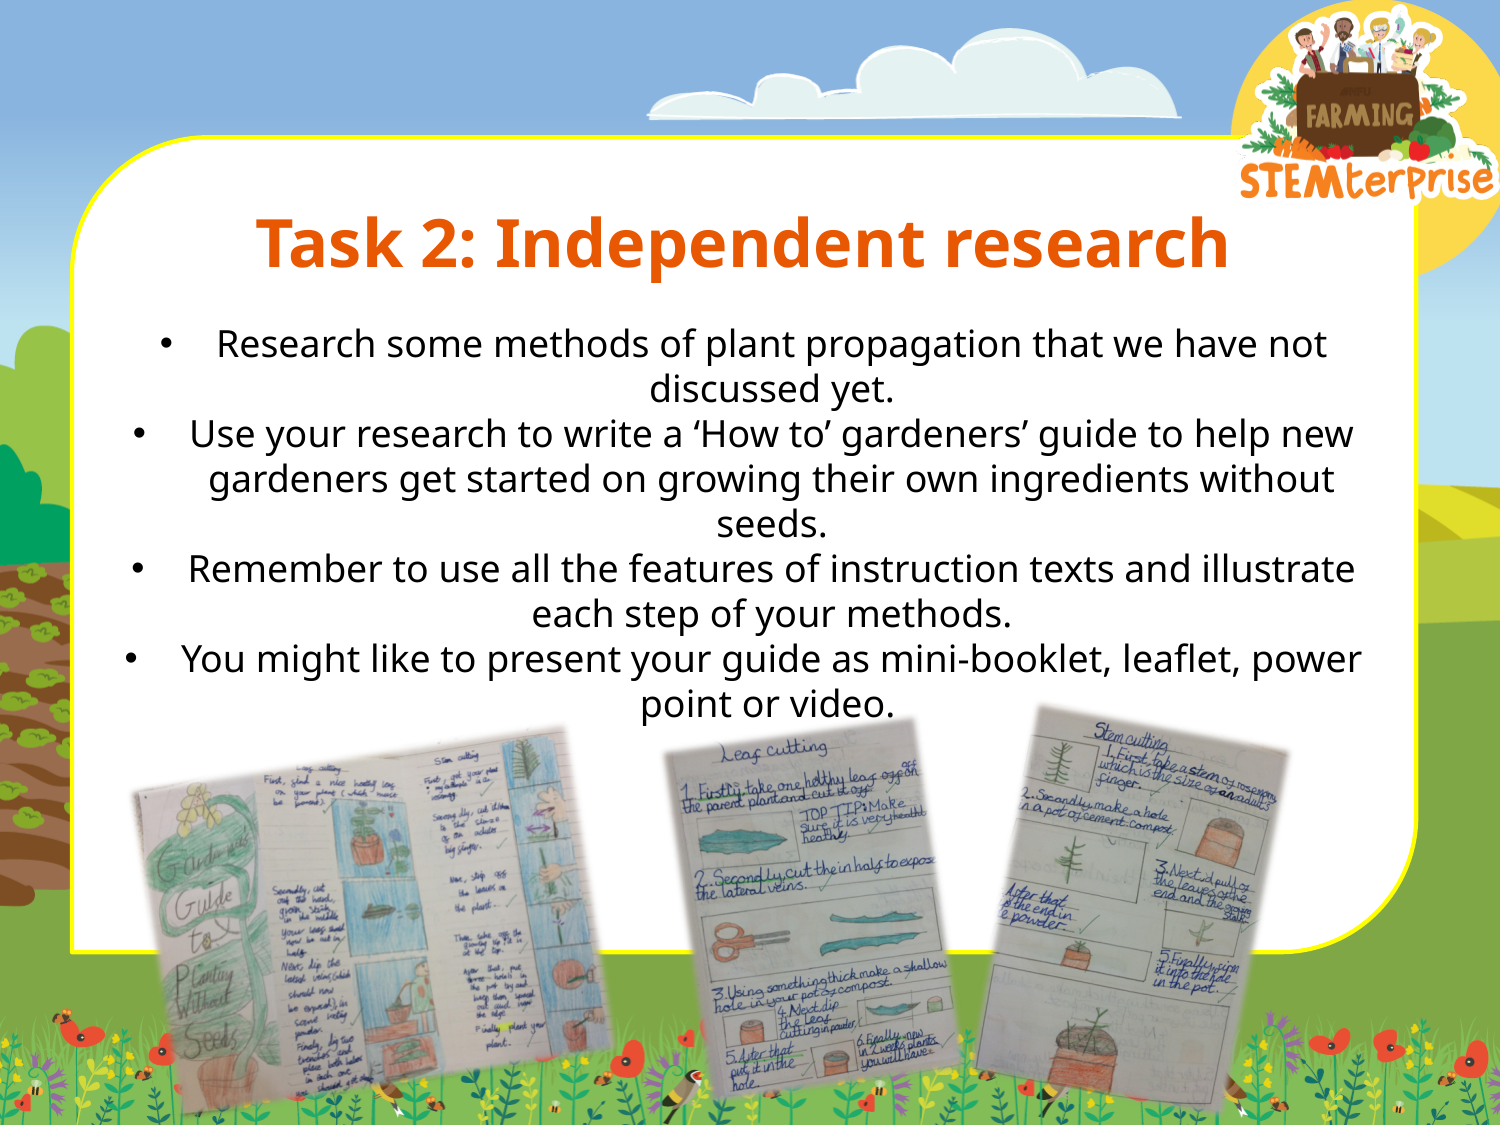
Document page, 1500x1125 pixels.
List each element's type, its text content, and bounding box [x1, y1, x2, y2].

text_box [1304, 214, 1419, 953]
picture [0, 0, 1500, 1125]
text_box [69, 135, 1228, 955]
text_box Task 2: Independent research Research some methods of plant propagation that we have not discussed yet. Use your research to write a ‘How to’ gardeners’ guide to help new gardeners get started on growing their own ingredients without seeds. Remember to use all the features of instruction texts and illustrate each step of your methods. You might like to present your guide as mini-booklet, leaflet, power point or video. [100, 192, 1388, 733]
